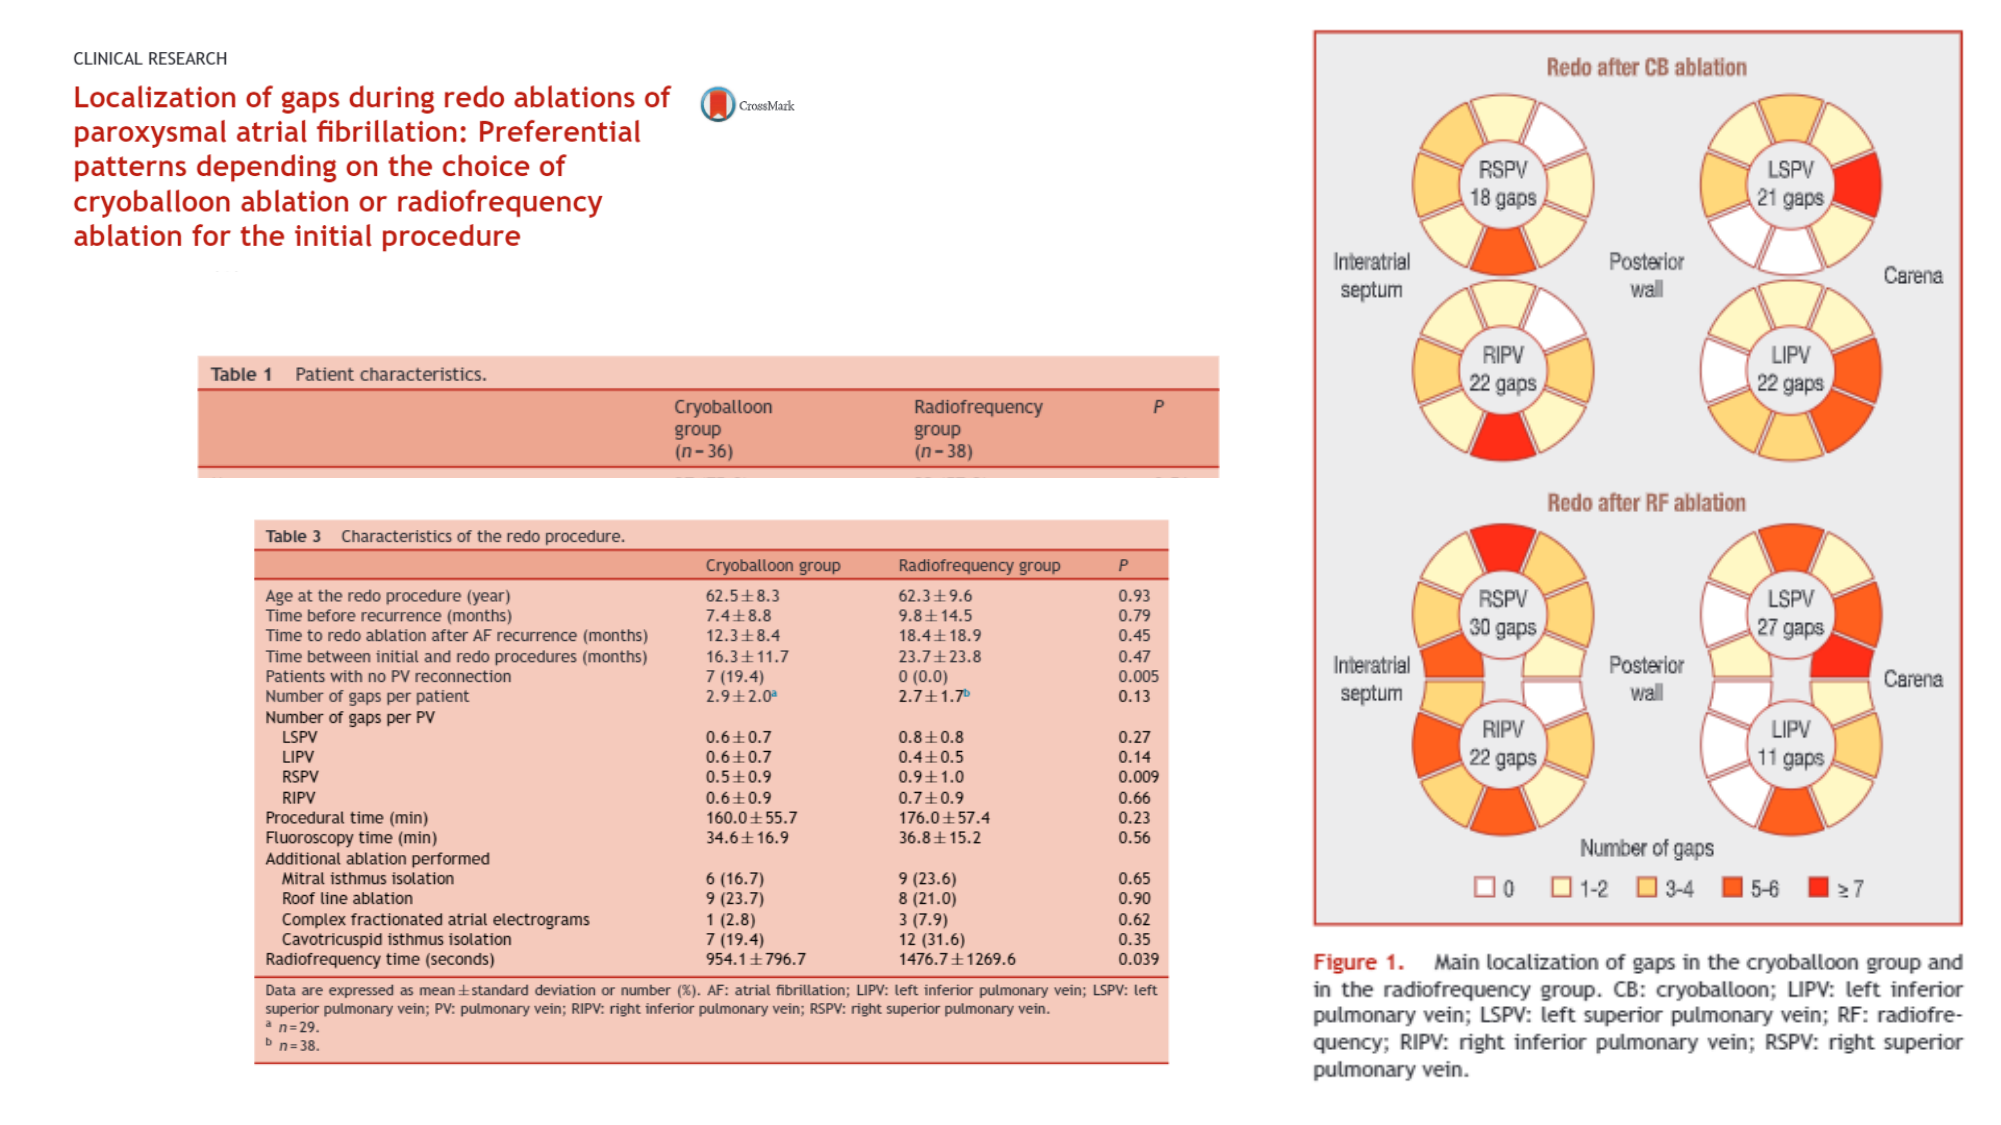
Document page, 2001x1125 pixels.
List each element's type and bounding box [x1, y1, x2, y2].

picture [50, 39, 818, 272]
picture [1297, 26, 1972, 1099]
picture [180, 339, 1240, 479]
picture [222, 512, 1182, 1086]
